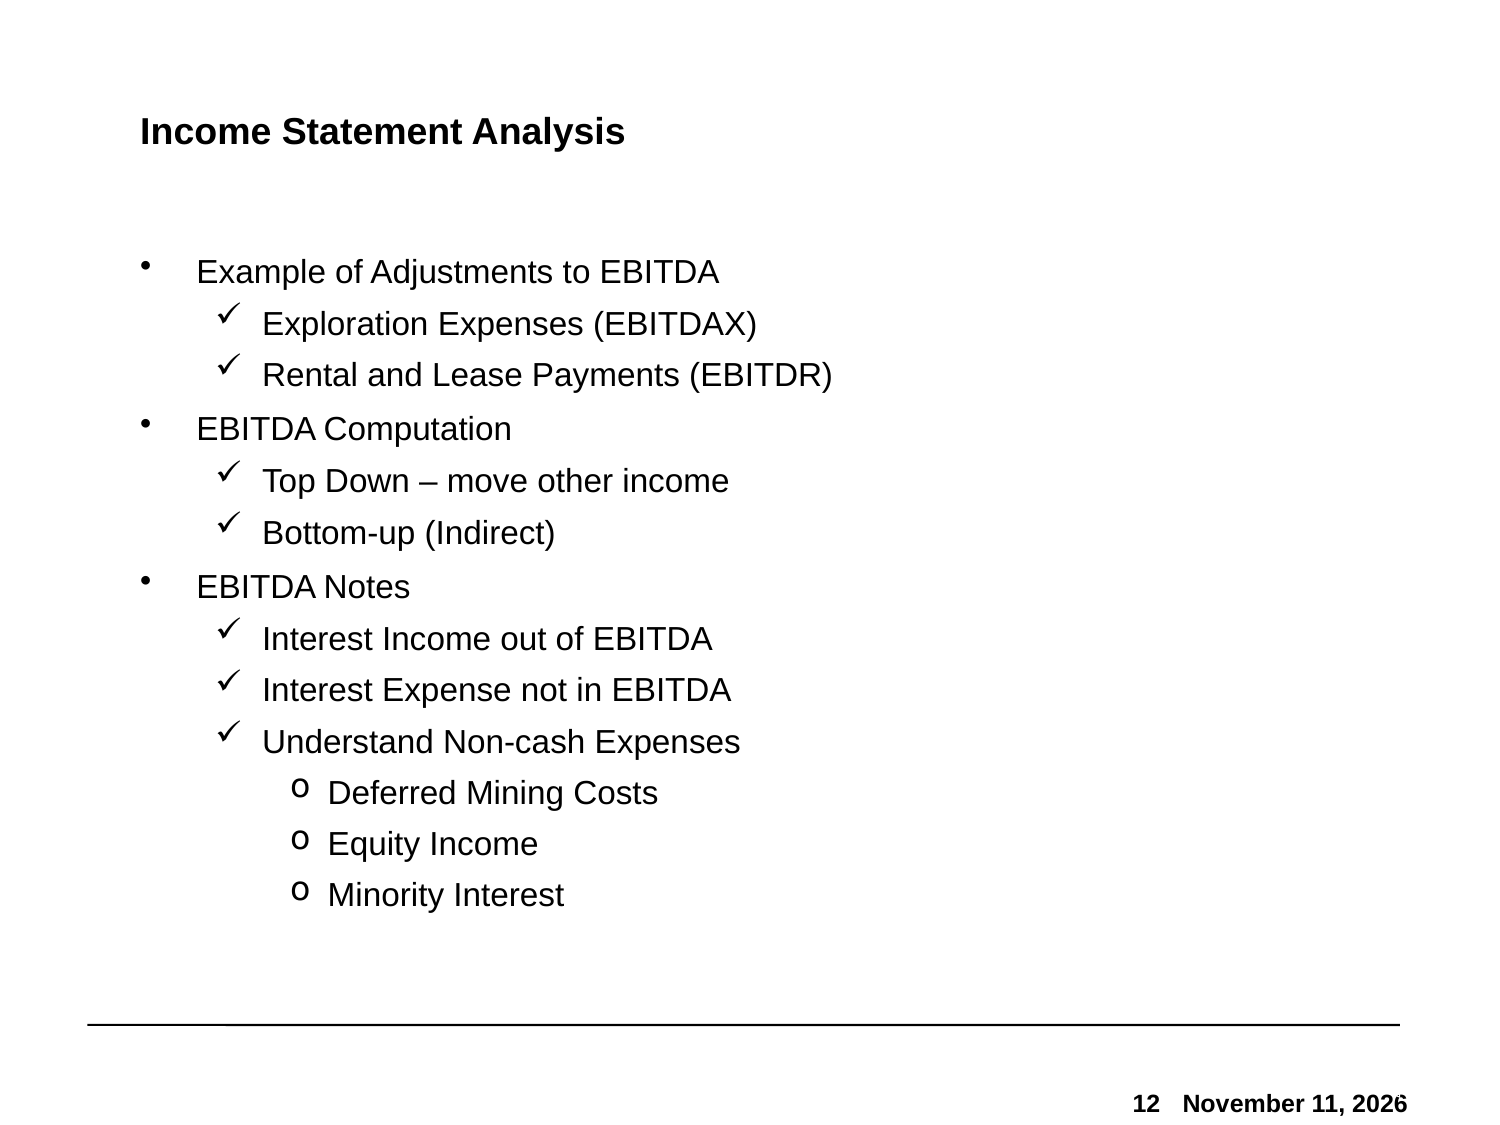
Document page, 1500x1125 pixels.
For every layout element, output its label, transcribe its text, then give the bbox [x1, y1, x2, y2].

title Income Statement Analysis [124, 99, 1401, 226]
list Example of Adjustments to EBITDA Exploration Expenses (EBITDAX) Rental and Lease Payments (EBITDR) EBITDA Computation Top Down – move other income Bottom-up (Indirect) EBITDA Notes Interest Income out of EBITDA Interest Expense not in EBITDA Understand Non-cash Expenses Deferred Mining Costs Equity Income Minority Interest [124, 249, 1426, 1013]
